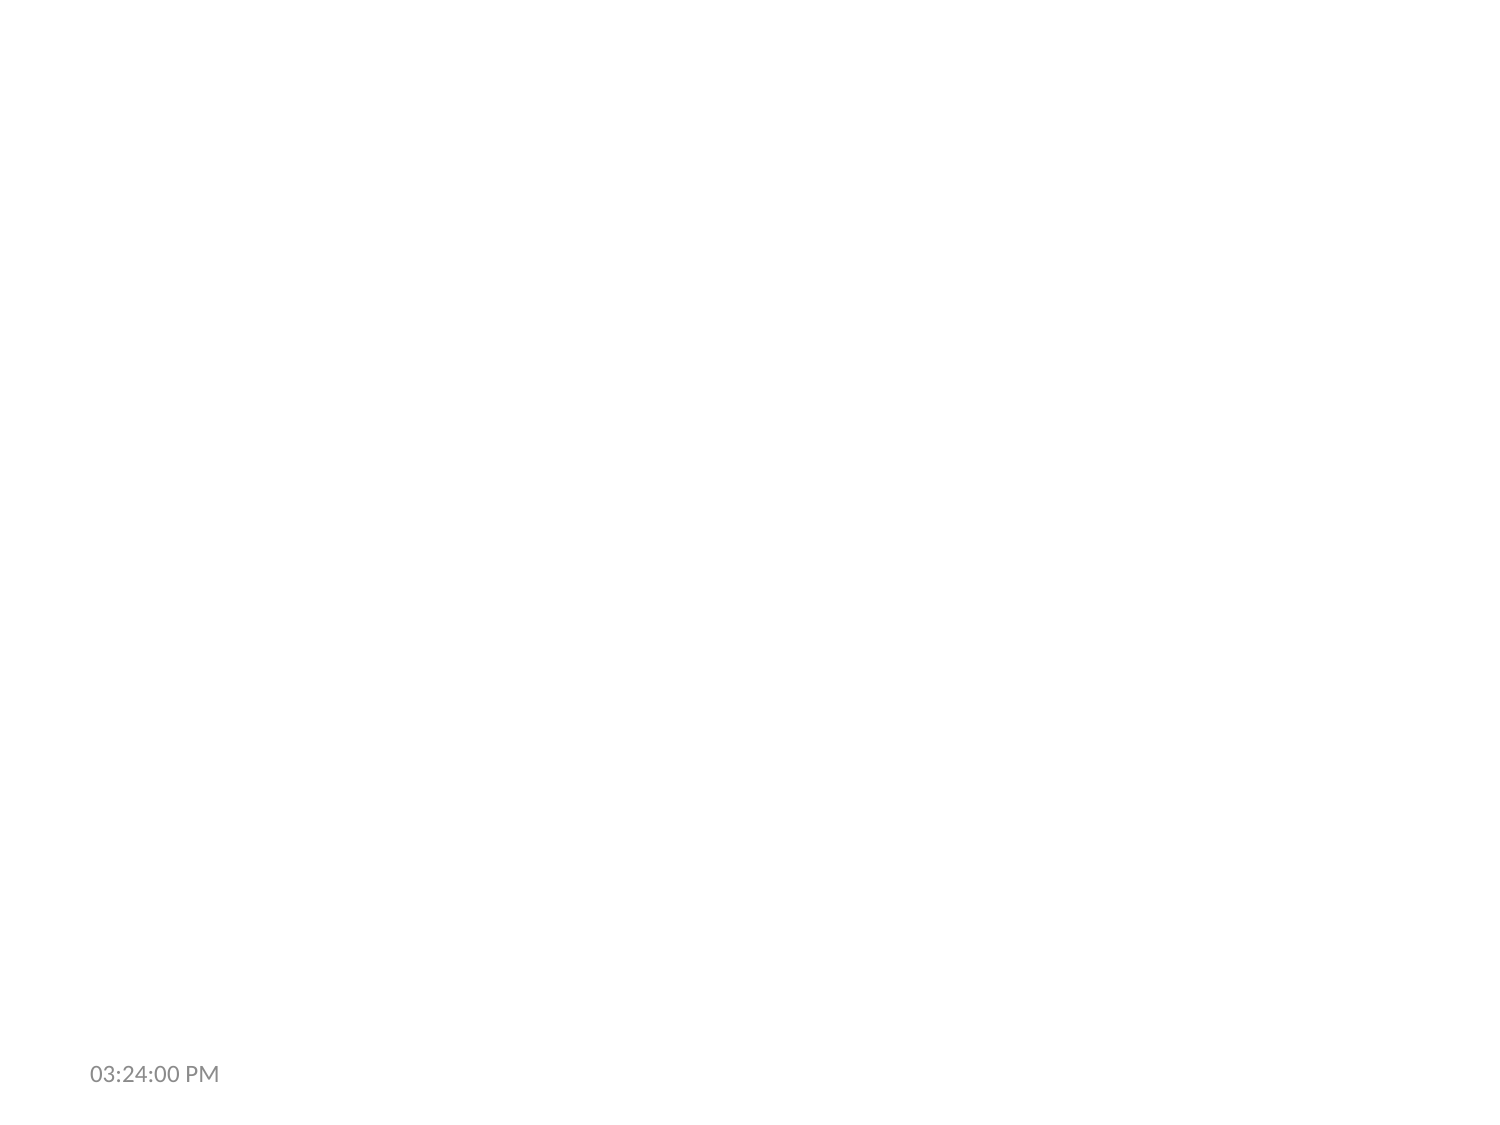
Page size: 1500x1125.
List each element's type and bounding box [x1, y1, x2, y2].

slide_number [75, 1042, 425, 1103]
